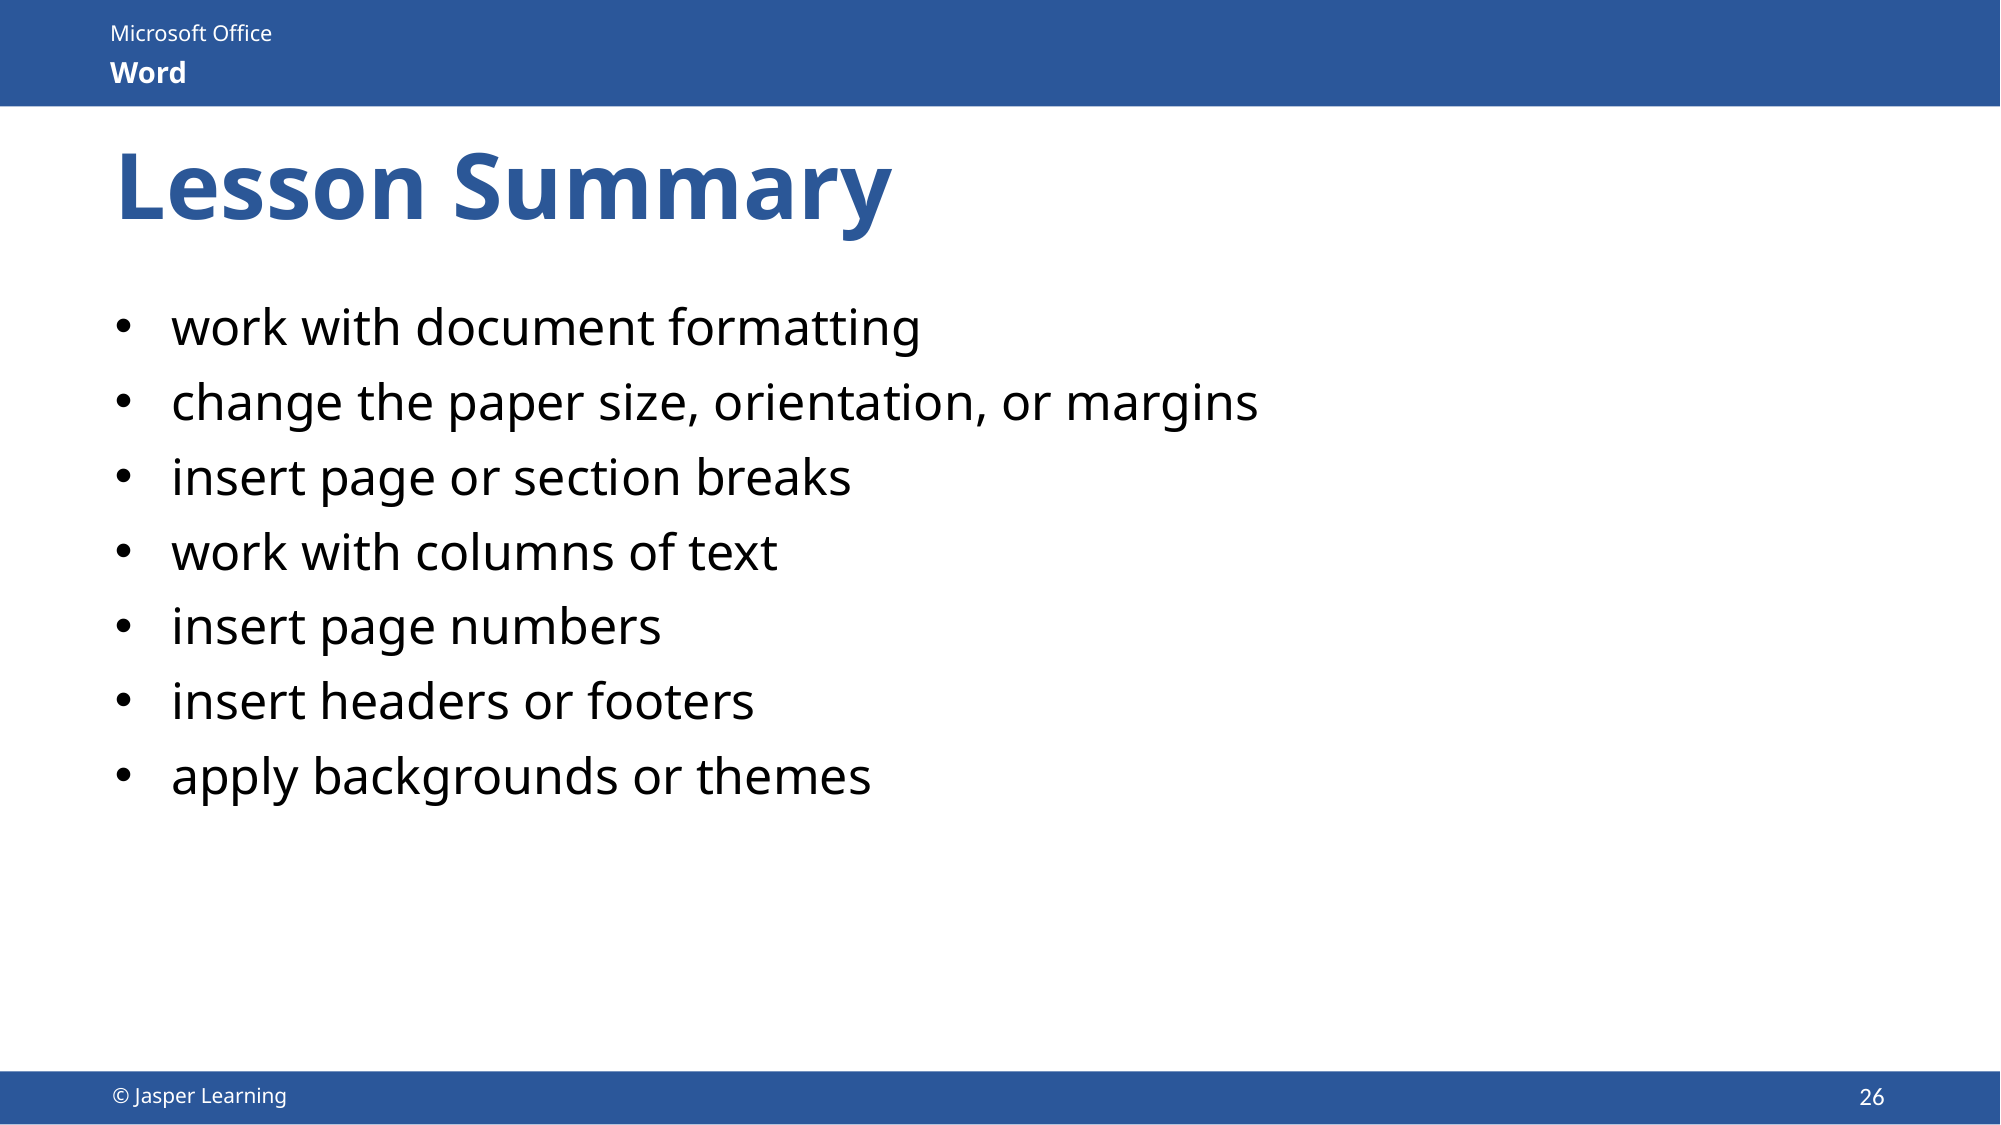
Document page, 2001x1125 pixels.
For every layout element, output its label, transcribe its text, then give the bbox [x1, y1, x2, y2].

footer © Jasper Learning [97, 1076, 773, 1118]
slide_number 26 [1433, 1065, 1900, 1125]
title Lesson Summary [99, 118, 1866, 248]
list work with document formatting change the paper size, orientation, or margins insert page or section breaks work with columns of text insert page numbers insert headers or footers apply backgrounds or themes [99, 283, 1900, 1026]
